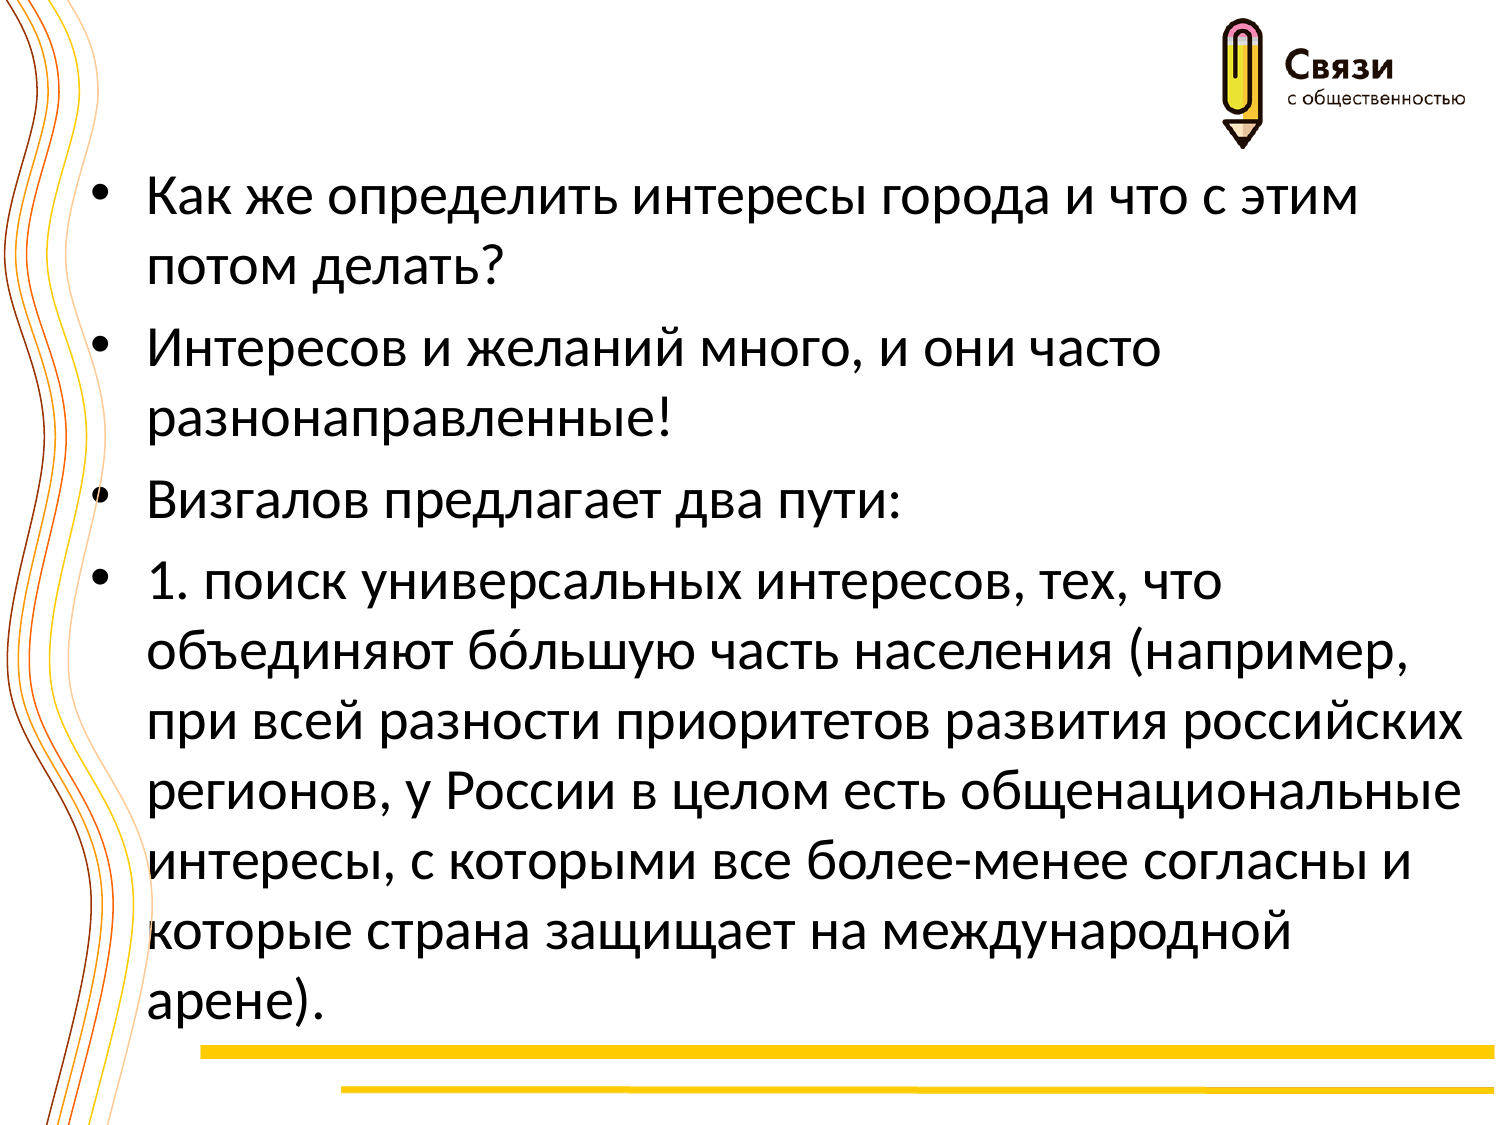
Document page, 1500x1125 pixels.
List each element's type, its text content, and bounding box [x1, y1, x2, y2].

list Как же определить интересы города и что с этим потом делать? Интересов и желаний много, и они часто разнонаправленные! Визгалов предлагает два пути: 1. поиск универсальных интересов, тех, что объединяют бóльшую часть населения (например, при всей разности приоритетов развития российских регионов, у России в целом есть общенациональные интересы, с которыми все более-менее согласны и которые страна защищает на международной арене). [213, 148, 1500, 1005]
picture [1222, 18, 1472, 150]
picture [339, 1086, 1495, 1095]
picture [199, 1045, 1495, 1059]
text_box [4, 0, 207, 1125]
